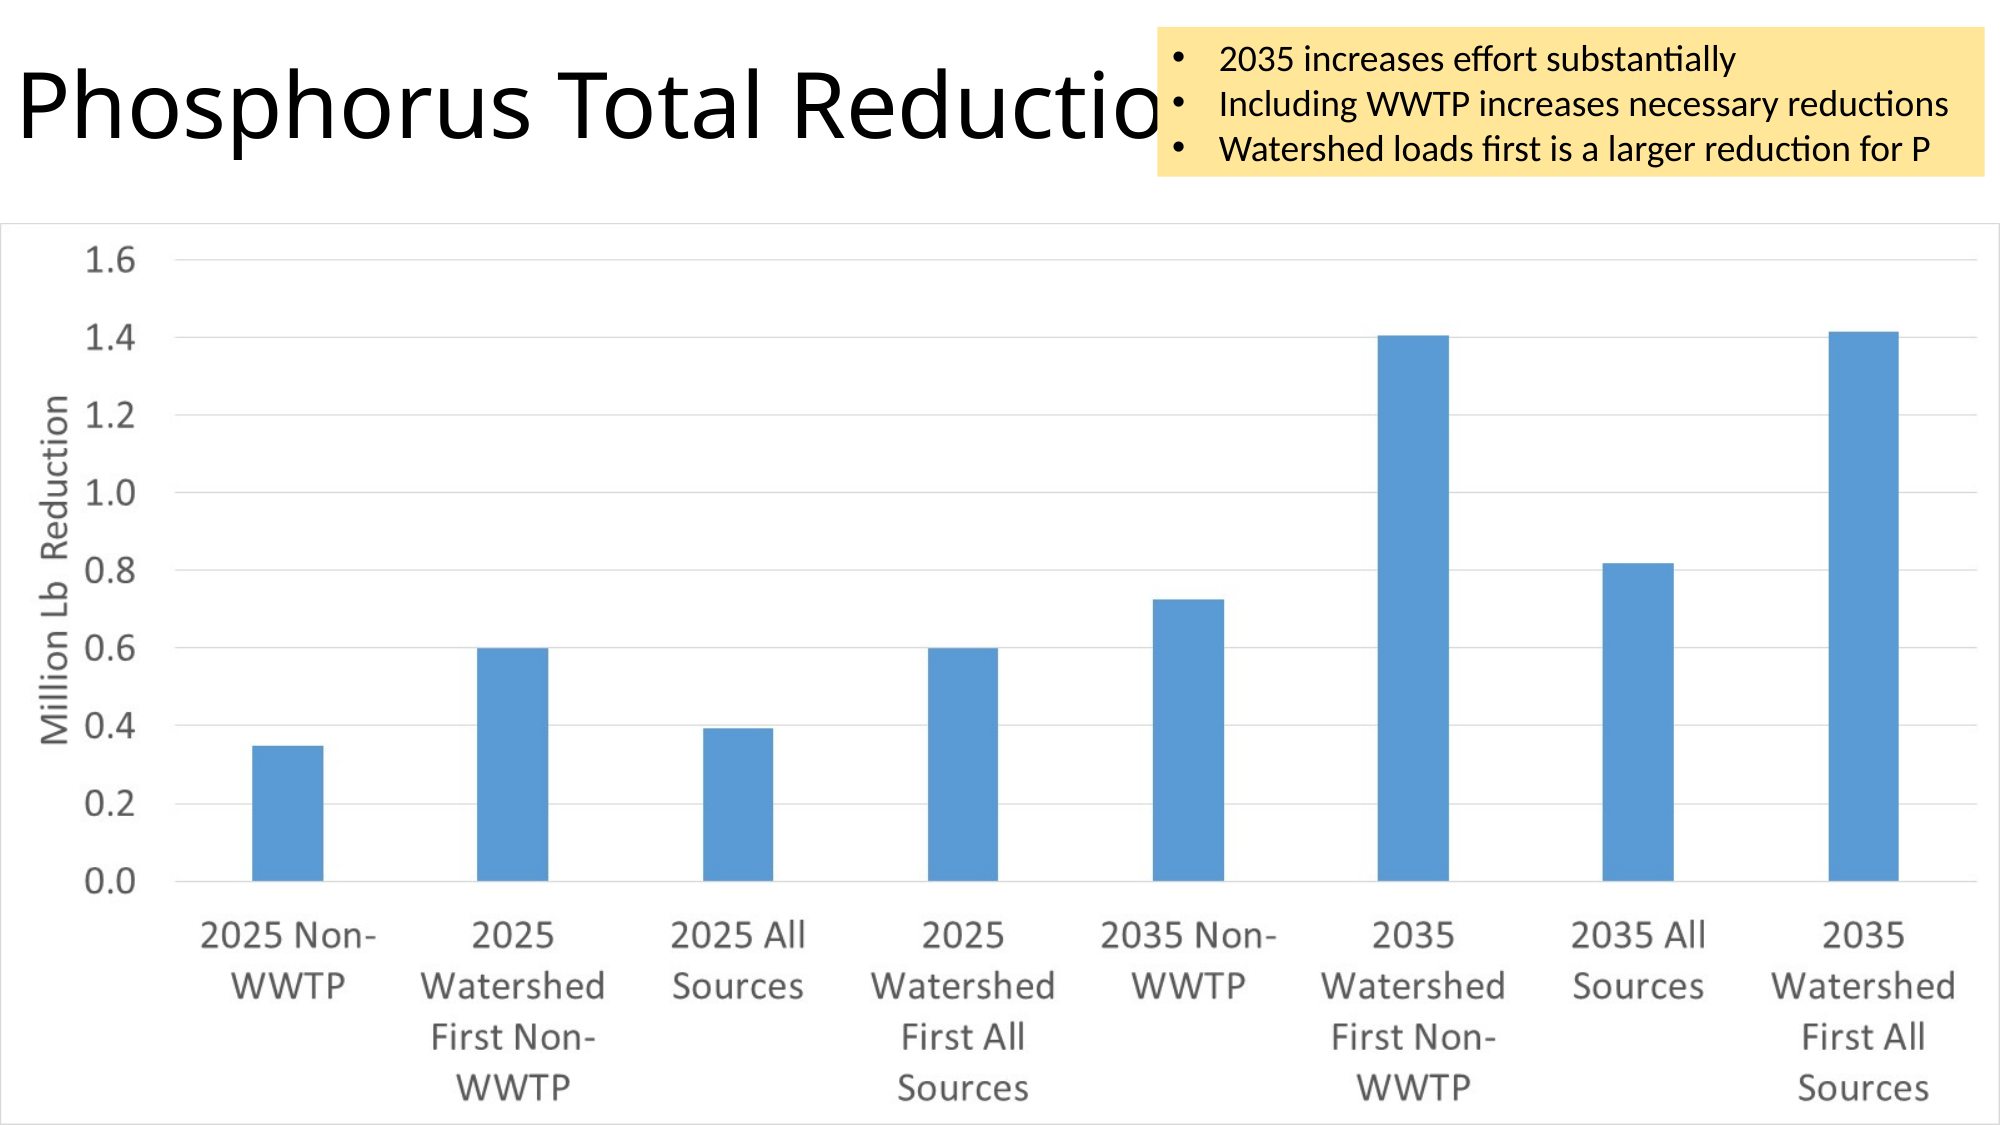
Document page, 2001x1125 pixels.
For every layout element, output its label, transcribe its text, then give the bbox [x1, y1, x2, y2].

picture [0, 223, 2000, 1125]
text_box 2035 increases effort substantially Including WWTP increases necessary reductions Watershed loads first is a larger reduction for P [1157, 26, 1985, 177]
title Phosphorus Total Reductions [0, 0, 1725, 218]
